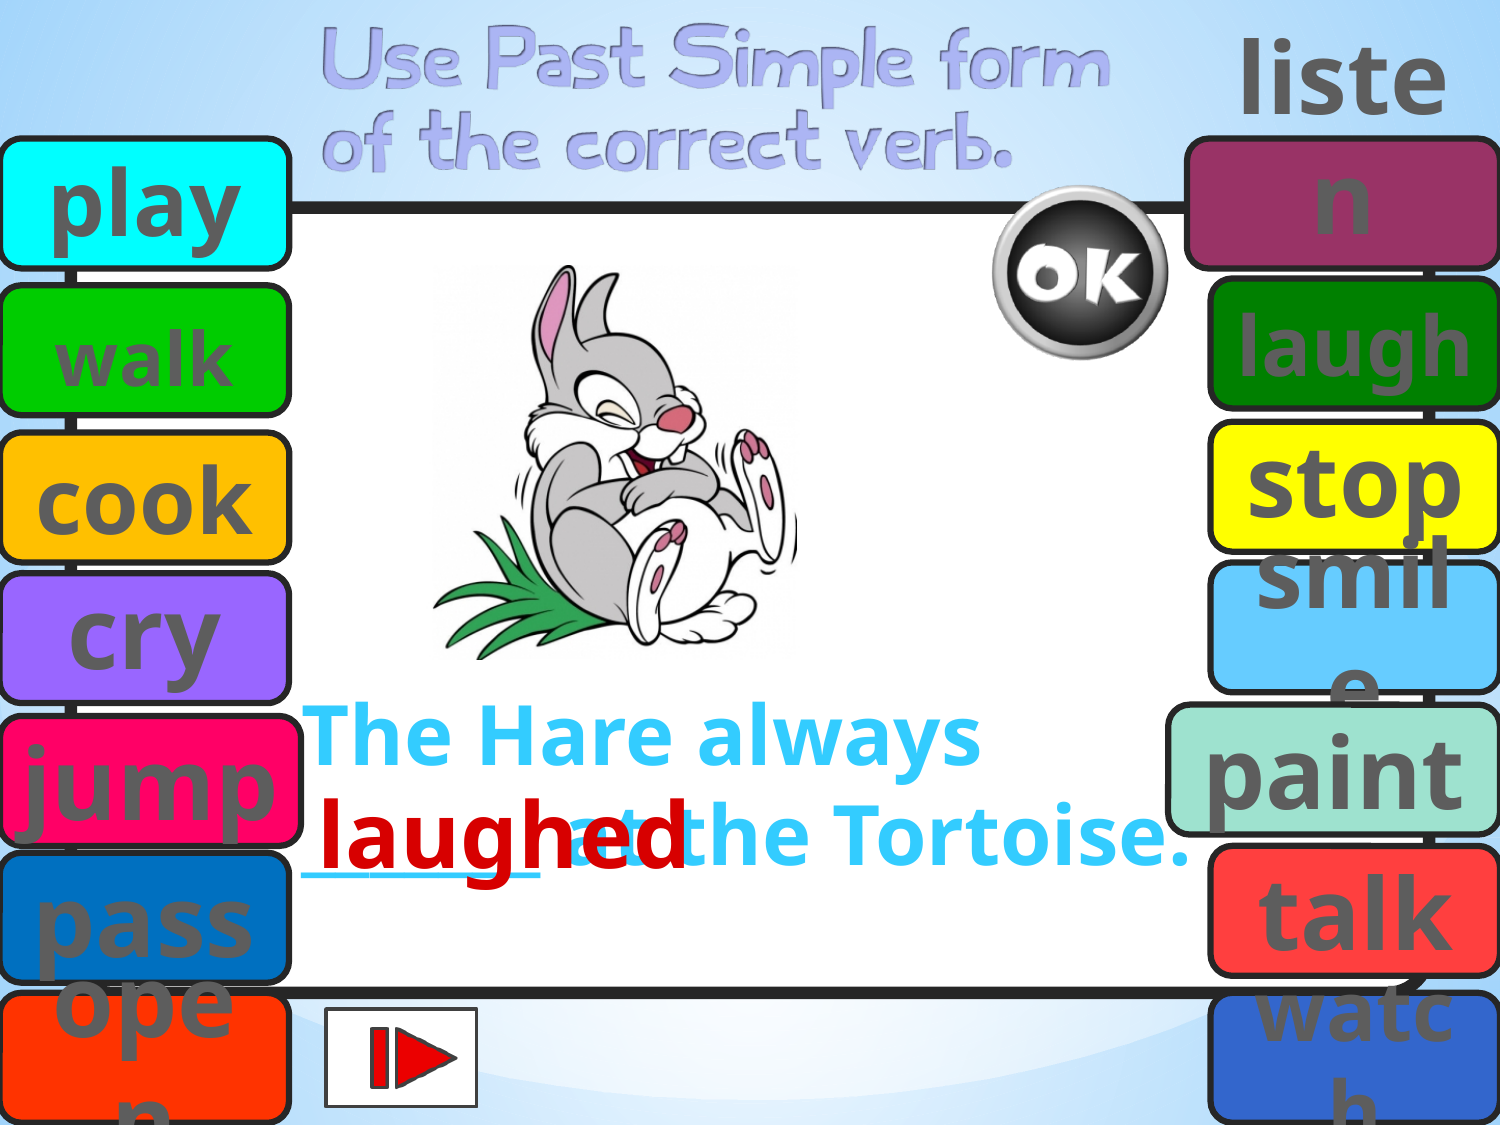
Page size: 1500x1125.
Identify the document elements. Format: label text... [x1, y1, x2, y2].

text_box watch [1209, 991, 1500, 1125]
picture [990, 183, 1169, 361]
text_box stop [1209, 420, 1500, 553]
text_box [69, 696, 286, 715]
text_box cry [0, 571, 291, 705]
text_box smile [1209, 561, 1500, 694]
picture [351, 265, 881, 660]
picture [324, 1007, 478, 1109]
text_box pass [0, 851, 291, 984]
text_box [84, 890, 1422, 995]
text_box laughed [302, 769, 721, 895]
text_box listen [1185, 137, 1500, 270]
text_box cook [0, 431, 291, 564]
text_box [69, 206, 1431, 674]
text_box laugh [1209, 277, 1500, 410]
picture [300, 3, 1124, 180]
text_box open [0, 991, 291, 1125]
text_box [1240, 836, 1431, 844]
text_box walk [0, 283, 291, 417]
text_box The Hare always _______ at the Tortoise. [286, 674, 1240, 890]
text_box talk [1209, 844, 1500, 978]
text_box [1240, 694, 1431, 703]
text_box jump [0, 714, 303, 848]
text_box play [0, 137, 291, 270]
text_box paint [1166, 703, 1500, 836]
text_box [69, 847, 286, 860]
